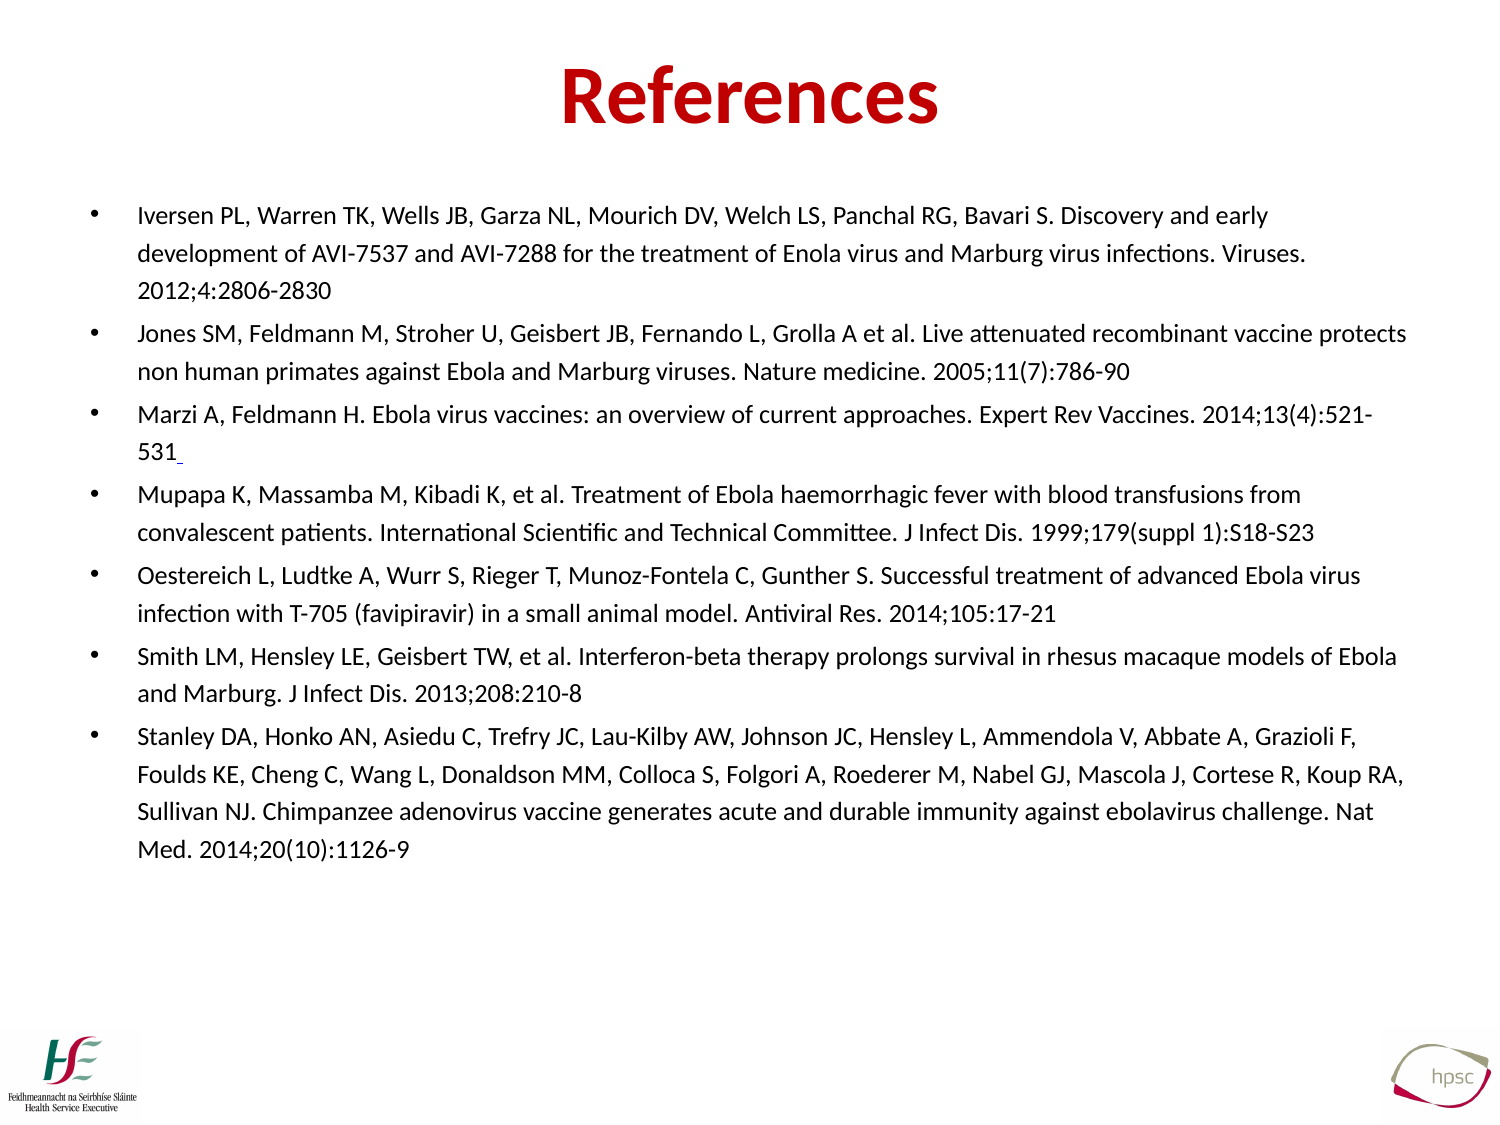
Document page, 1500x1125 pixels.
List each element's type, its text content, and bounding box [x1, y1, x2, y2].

title References [75, 19, 1425, 161]
picture [1381, 1026, 1500, 1125]
picture [0, 1029, 142, 1125]
list Iversen PL, Warren TK, Wells JB, Garza NL, Mourich DV, Welch LS, Panchal RG, Bavari S. Discovery and early development of AVI-7537 and AVI-7288 for the treatment of Enola virus and Marburg virus infections. Viruses. 2012;4:2806-2830 Jones SM, Feldmann M, Stroher U, Geisbert JB, Fernando L, Grolla A et al. Live attenuated recombinant vaccine protects non human primates against Ebola and Marburg viruses. Nature medicine. 2005;11(7):786-90 Marzi A, Feldmann H. Ebola virus vaccines: an overview of current approaches. Expert Rev Vaccines. 2014;13(4):521-531 Mupapa K, Massamba M, Kibadi K, et al. Treatment of Ebola haemorrhagic fever with blood transfusions from convalescent patients. International Scientific and Technical Committee. J Infect Dis. 1999;179(suppl 1):S18-S23 Oestereich L, Ludtke A, Wurr S, Rieger T, Munoz-Fontela C, Gunther S. Successful treatment of advanced Ebola virus infection with T-705 (favipiravir) in a small animal model. Antiviral Res. 2014;105:17-21 Smith LM, Hensley LE, Geisbert TW, et al. Interferon-beta therapy prolongs survival in rhesus macaque models of Ebola and Marburg. J Infect Dis. 2013;208:210-8 Stanley DA, Honko AN, Asiedu C, Trefry JC, Lau-Kilby AW, Johnson JC, Hensley L, Ammendola V, Abbate A, Grazioli F, Foulds KE, Cheng C, Wang L, Donaldson MM, Colloca S, Folgori A, Roederer M, Nabel GJ, Mascola J, Cortese R, Koup RA, Sullivan NJ. Chimpanzee adenovirus vaccine generates acute and durable immunity against ebolavirus challenge. Nat Med. 2014;20(10):1126-9 [75, 184, 1425, 927]
